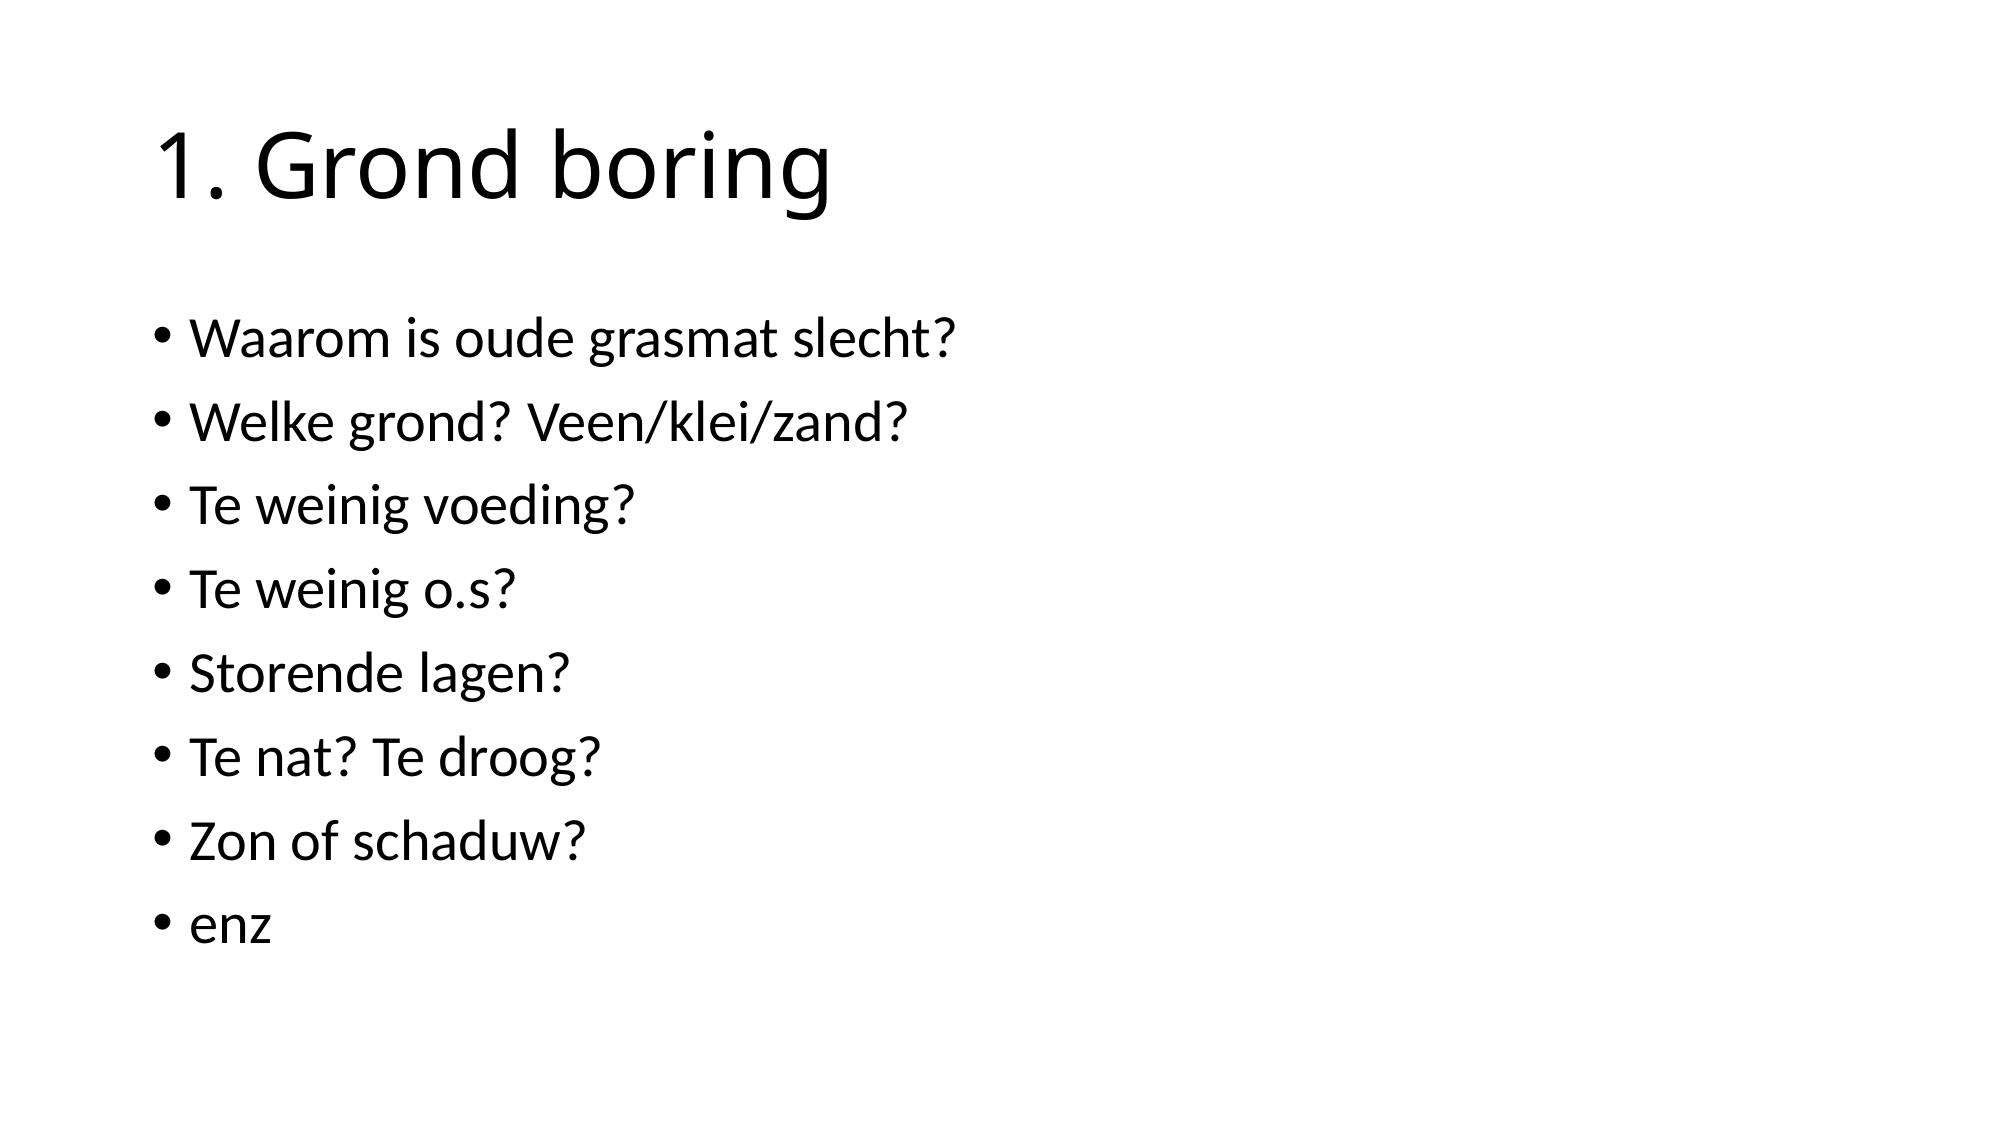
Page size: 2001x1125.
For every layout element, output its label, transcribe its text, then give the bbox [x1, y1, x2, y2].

title 1. Grond boring [137, 59, 1863, 278]
list Waarom is oude grasmat slecht? Welke grond? Veen/klei/zand? Te weinig voeding? Te weinig o.s? Storende lagen? Te nat? Te droog? Zon of schaduw? enz [137, 299, 1863, 1014]
